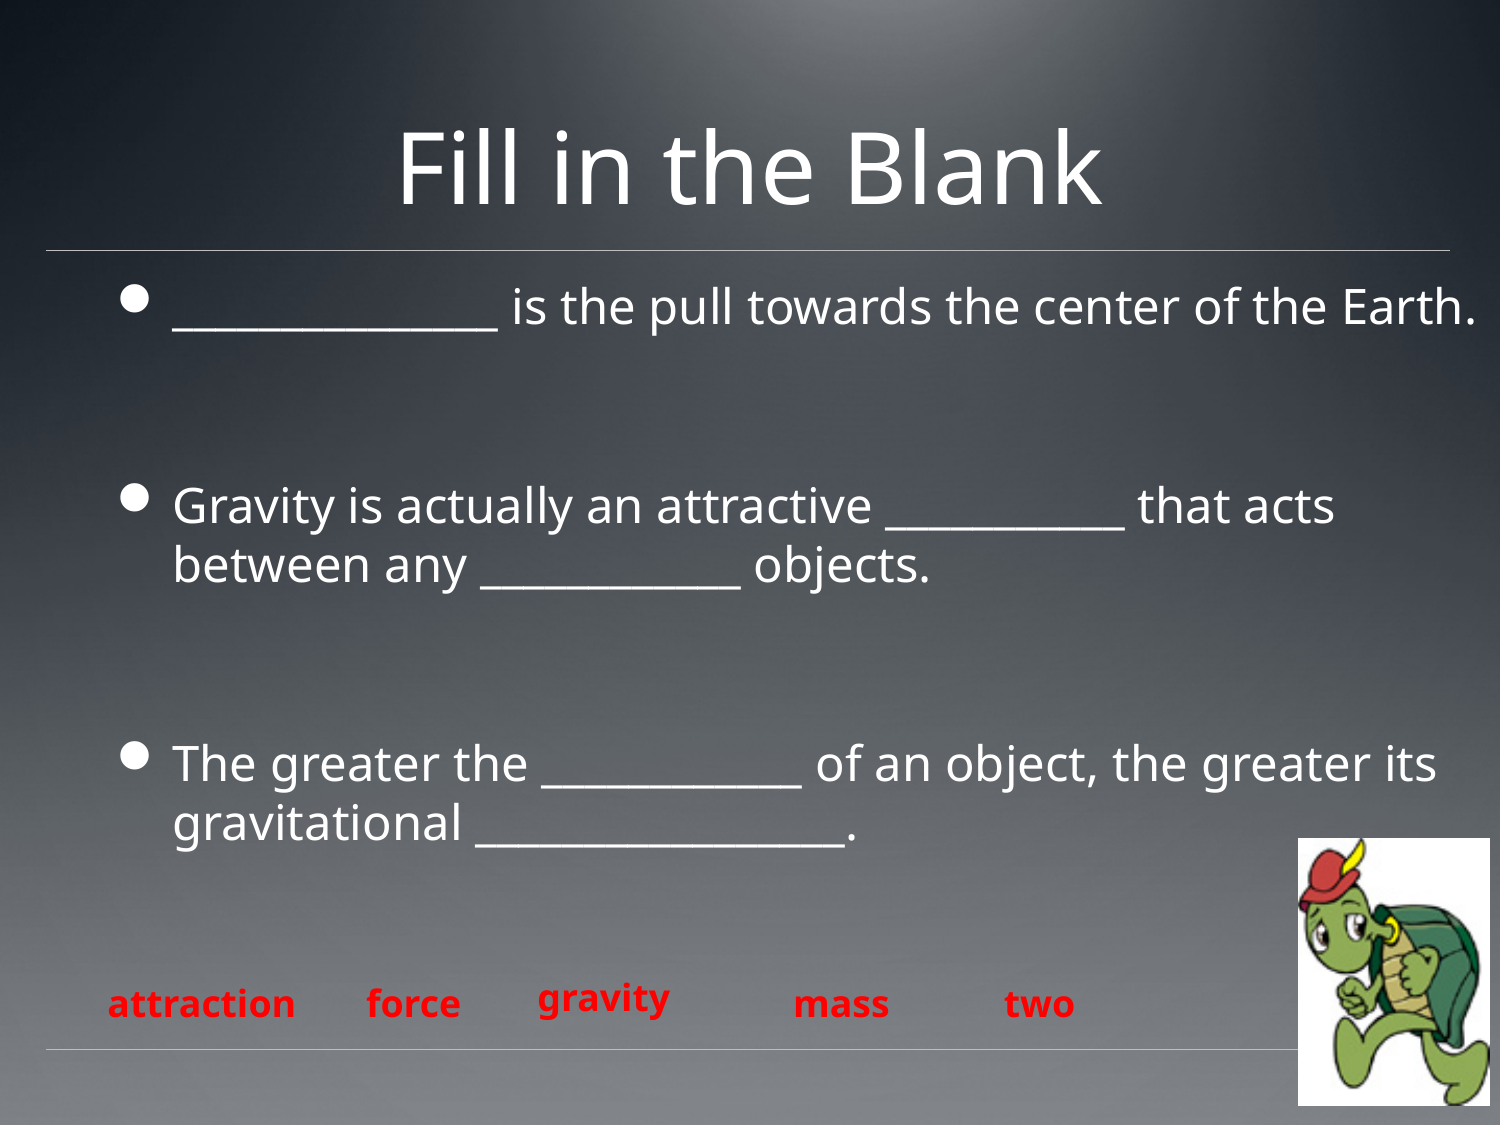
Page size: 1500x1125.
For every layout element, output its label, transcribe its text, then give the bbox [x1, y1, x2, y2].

text_box force [351, 972, 477, 1032]
text_box two [989, 972, 1091, 1032]
text_box gravity [522, 966, 685, 1027]
list _______________ is the pull towards the center of the Earth. Gravity is actually an attractive ___________ that acts between any ____________ objects. The greater the ____________ of an object, the greater its gravitational _________________. [101, 262, 1500, 864]
text_box mass [778, 972, 905, 1032]
title Fill in the Blank [105, 17, 1394, 233]
text_box attraction [92, 972, 312, 1032]
picture [1295, 836, 1492, 1108]
